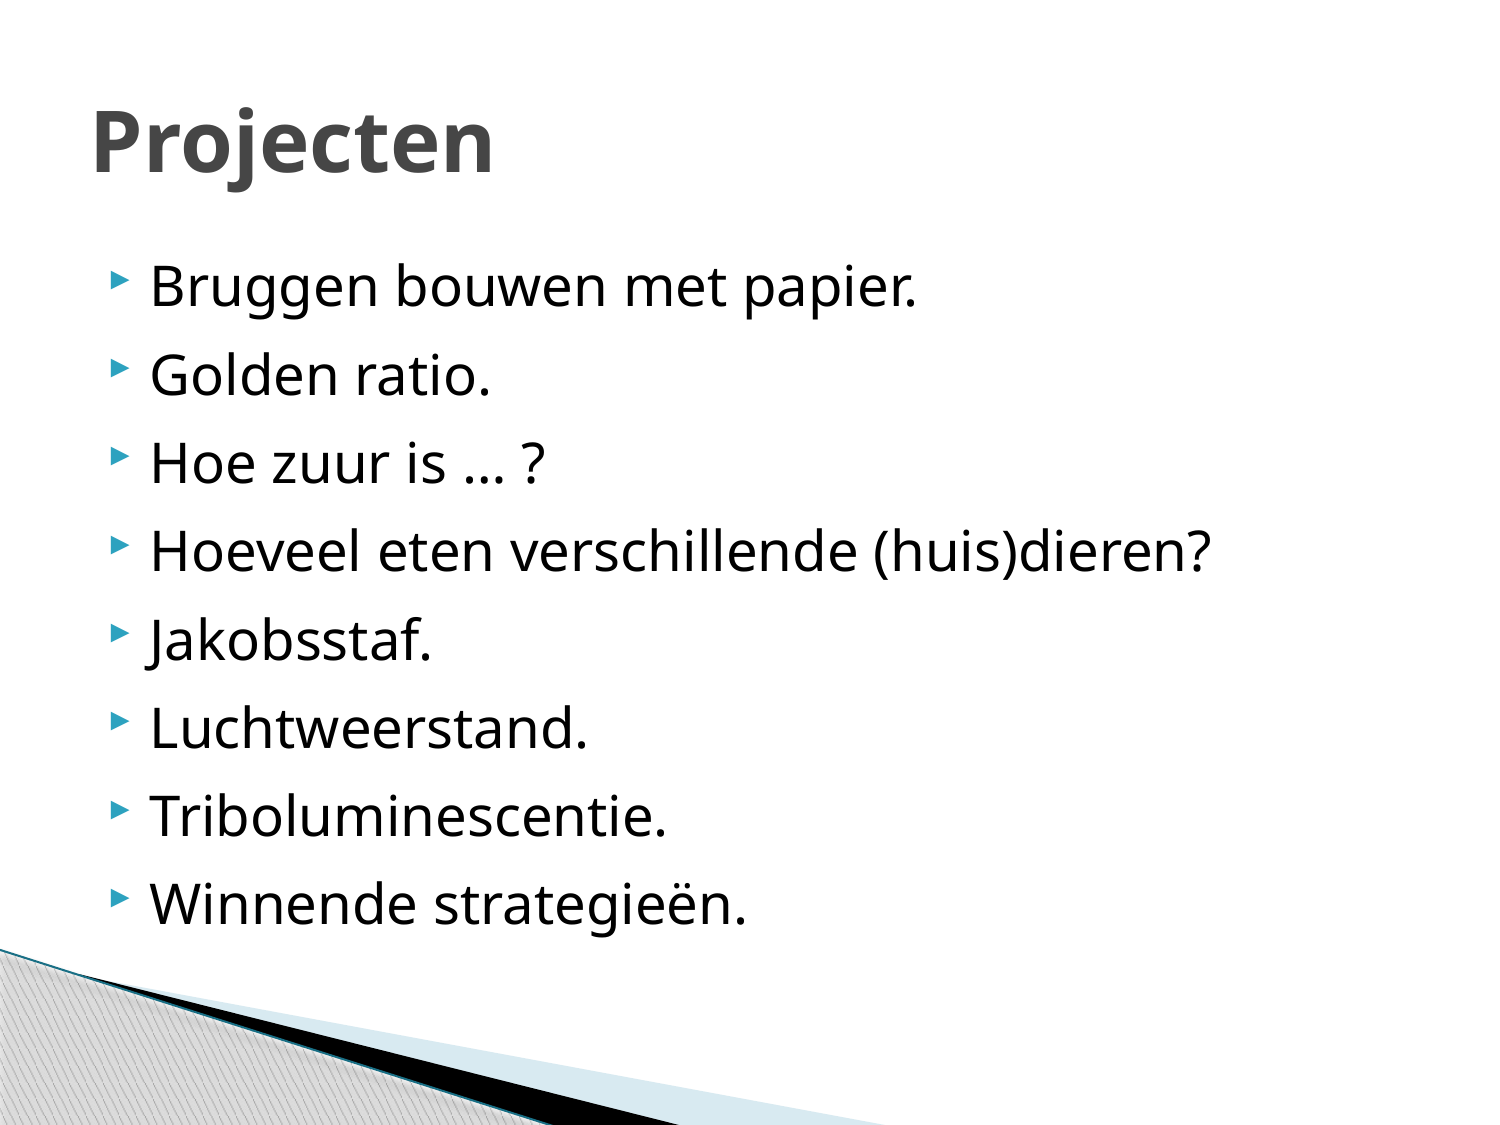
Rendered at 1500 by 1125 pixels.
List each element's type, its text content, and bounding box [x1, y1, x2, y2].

list Bruggen bouwen met papier. Golden ratio. Hoe zuur is … ? Hoeveel eten verschillende (huis)dieren? Jakobsstaf. Luchtweerstand. Triboluminescentie. Winnende strategieën. [75, 243, 1425, 1035]
title Projecten [75, 45, 1425, 233]
